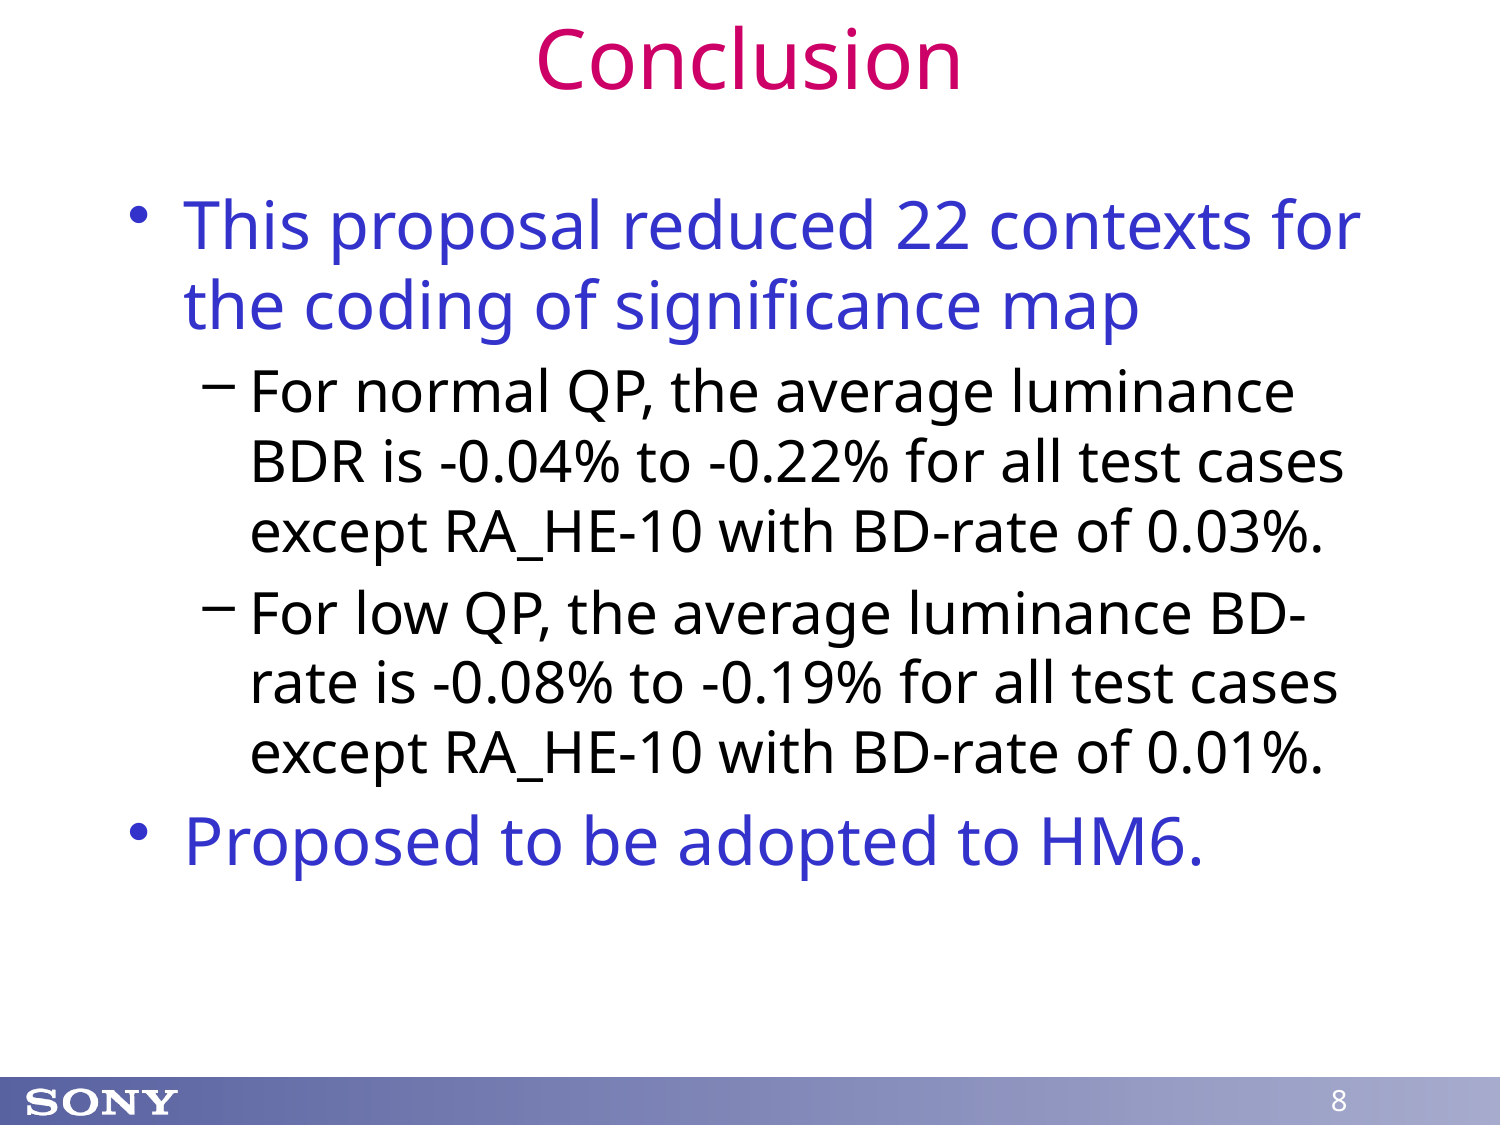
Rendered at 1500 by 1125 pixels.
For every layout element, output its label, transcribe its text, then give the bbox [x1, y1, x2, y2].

slide_number 8 [1049, 1074, 1363, 1125]
list This proposal reduced 22 contexts for the coding of significance map For normal QP, the average luminance BDR is -0.04% to -0.22% for all test cases except RA_HE-10 with BD-rate of 0.03%. For low QP, the average luminance BD-rate is -0.08% to -0.19% for all test cases except RA_HE-10 with BD-rate of 0.01%. Proposed to be adopted to HM6. [112, 174, 1388, 1076]
picture [26, 1088, 178, 1116]
title Conclusion [112, 0, 1388, 115]
